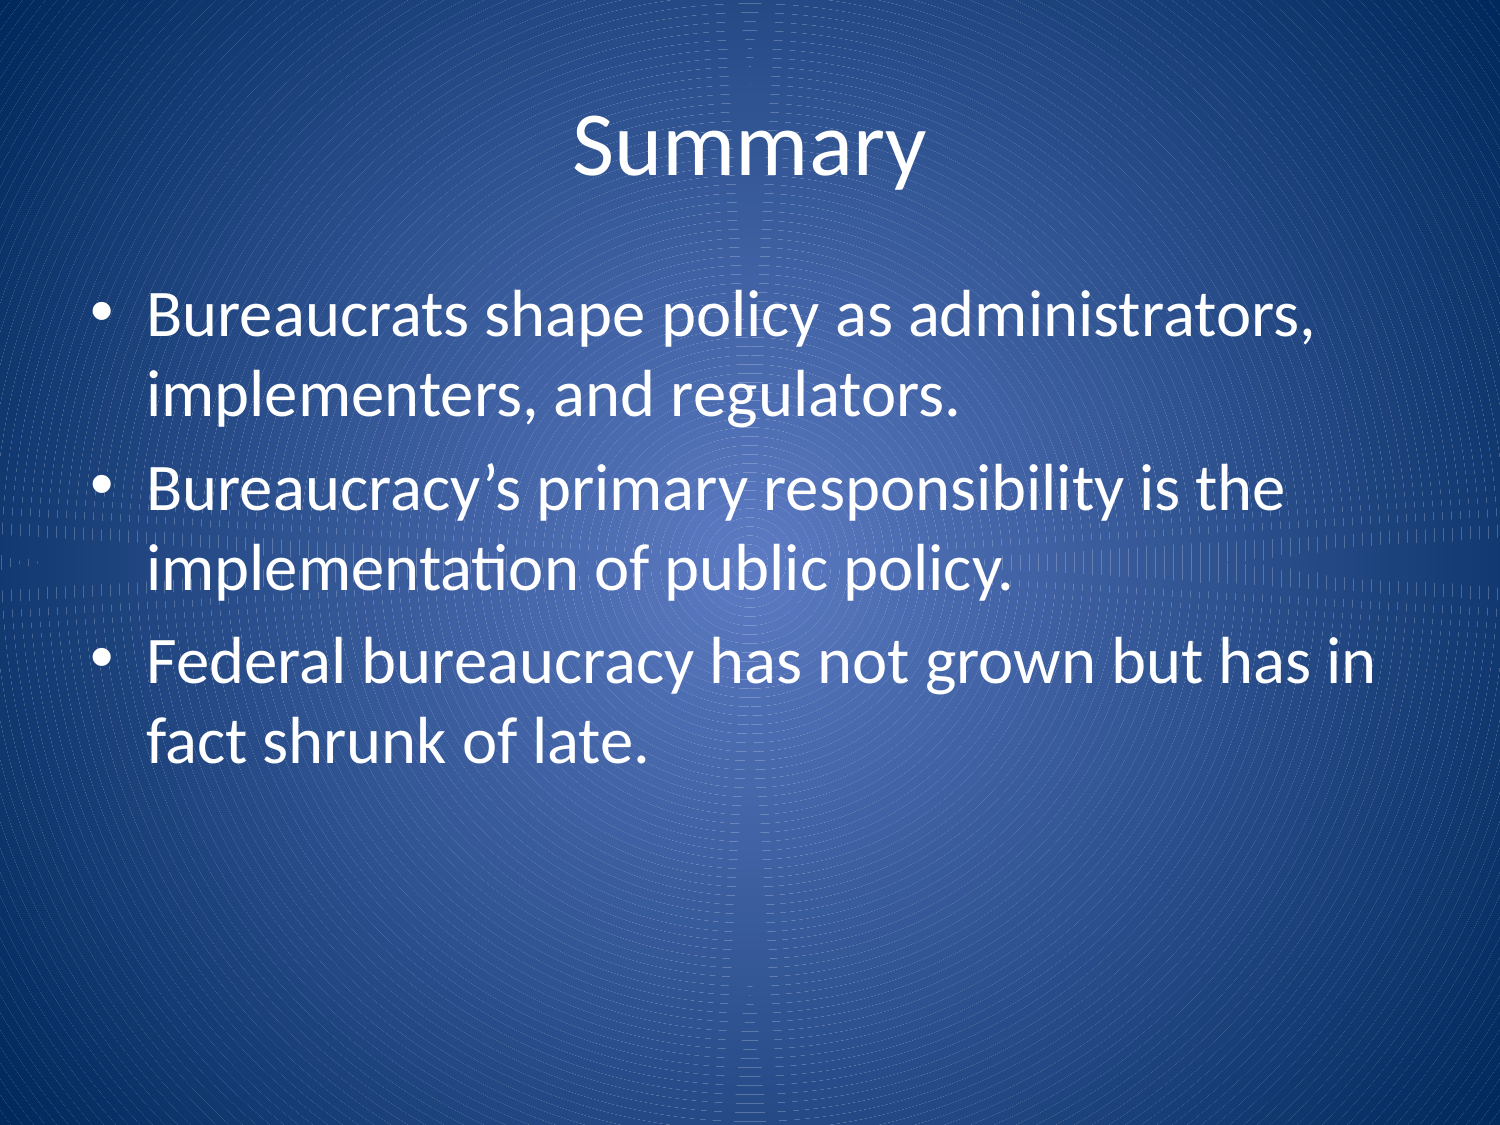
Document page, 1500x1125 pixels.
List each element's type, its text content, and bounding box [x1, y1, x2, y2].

list Bureaucrats shape policy as administrators, implementers, and regulators. Bureaucracy’s primary responsibility is the implementation of public policy. Federal bureaucracy has not grown but has in fact shrunk of late. [75, 262, 1425, 1005]
title Summary [75, 45, 1425, 233]
